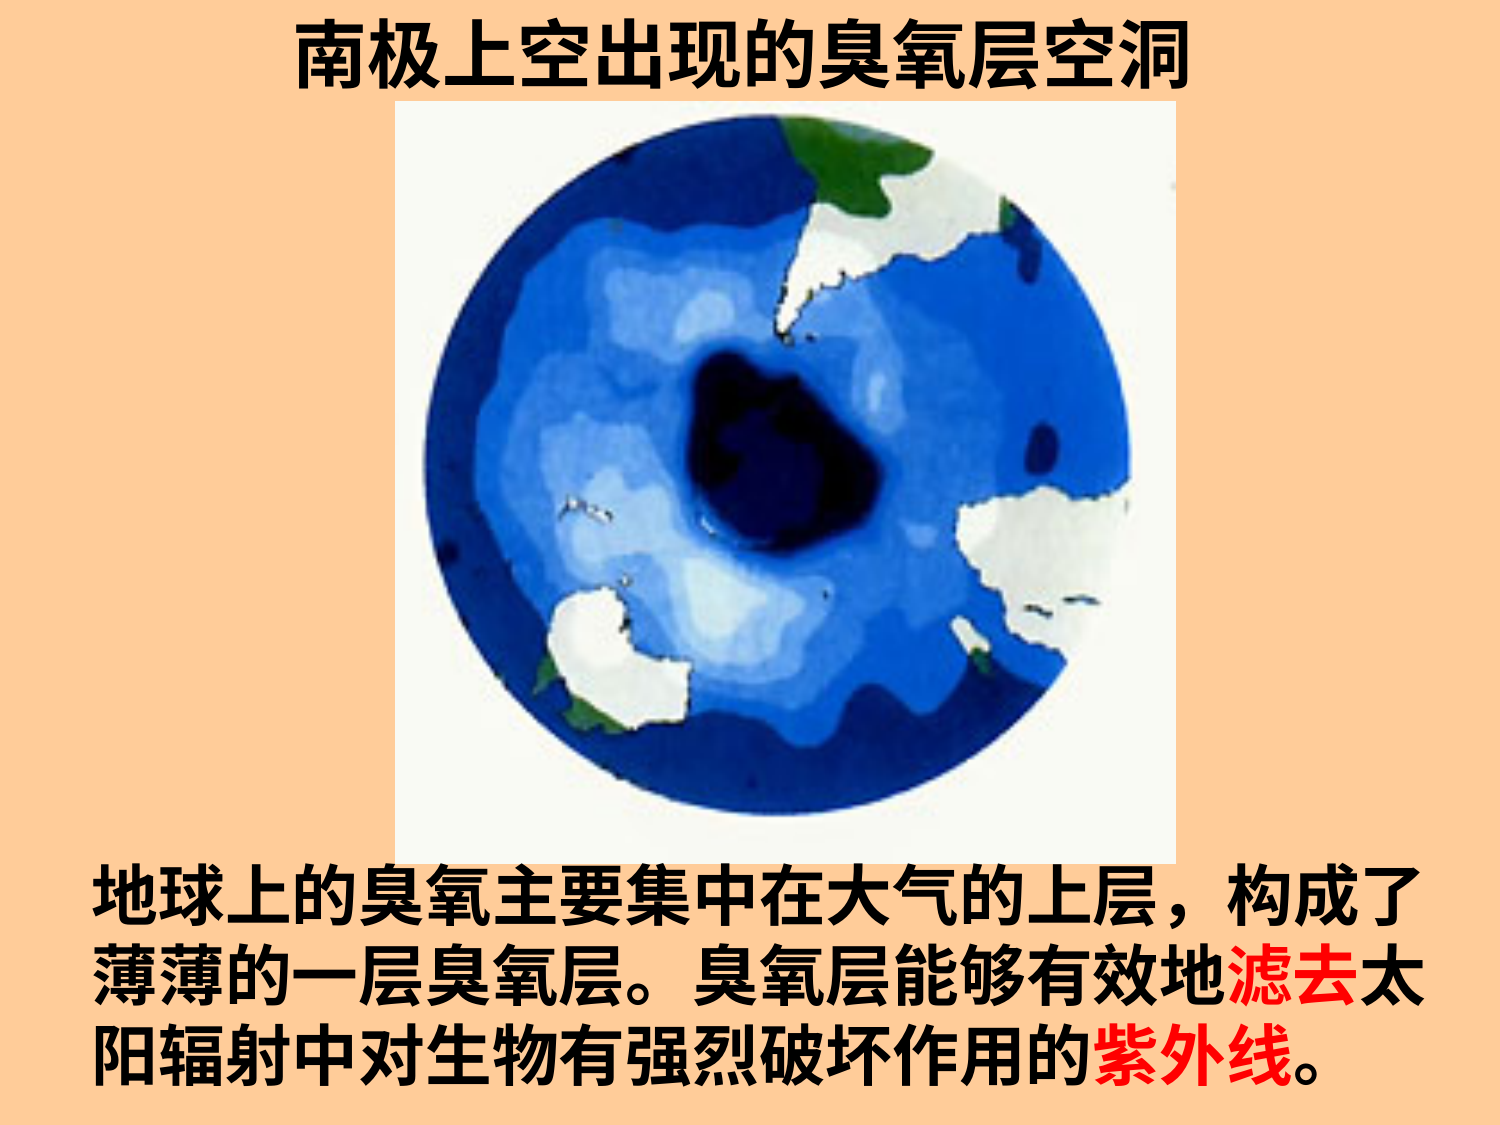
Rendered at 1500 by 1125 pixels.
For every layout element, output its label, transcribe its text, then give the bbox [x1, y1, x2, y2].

picture [395, 101, 1176, 864]
text_box 地球上的臭氧主要集中在大气的上层，构成了薄薄的一层臭氧层。臭氧层能够有效地滤去太阳辐射中对生物有强烈破坏作用的紫外线。 [76, 846, 1500, 1101]
text_box 南极上空出现的臭氧层空洞 [277, 0, 1208, 106]
